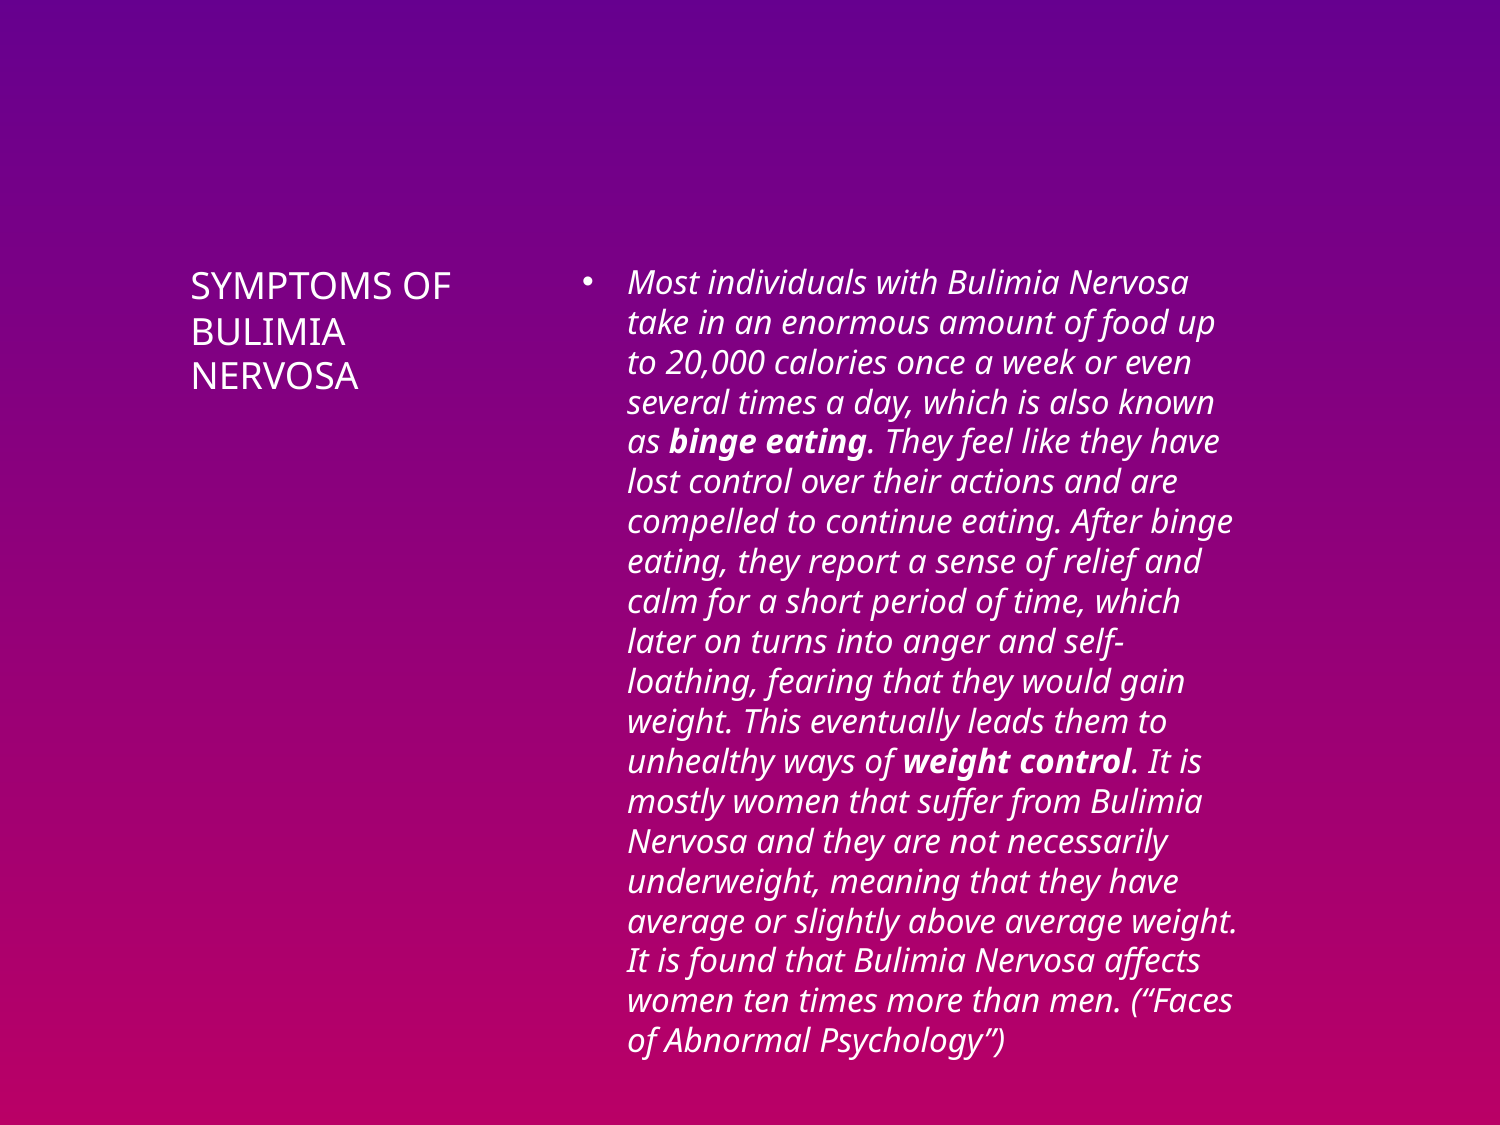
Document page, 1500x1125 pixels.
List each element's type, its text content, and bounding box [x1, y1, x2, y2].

list Most individuals with Bulimia Nervosa take in an enormous amount of food up to 20,000 calories once a week or even several times a day, which is also known as binge eating. They feel like they have lost control over their actions and are compelled to continue eating. After binge eating, they report a sense of relief and calm for a short period of time, which later on turns into anger and self-loathing, fearing that they would gain weight. This eventually leads them to unhealthy ways of weight control. It is mostly women that suffer from Bulimia Nervosa and they are not necessarily underweight, meaning that they have average or slightly above average weight. It is found that Bulimia Nervosa affects women ten times more than men. (“Faces of Abnormal Psychology”) [566, 253, 1260, 891]
title Symptoms of bulimia nervosa [175, 254, 516, 580]
